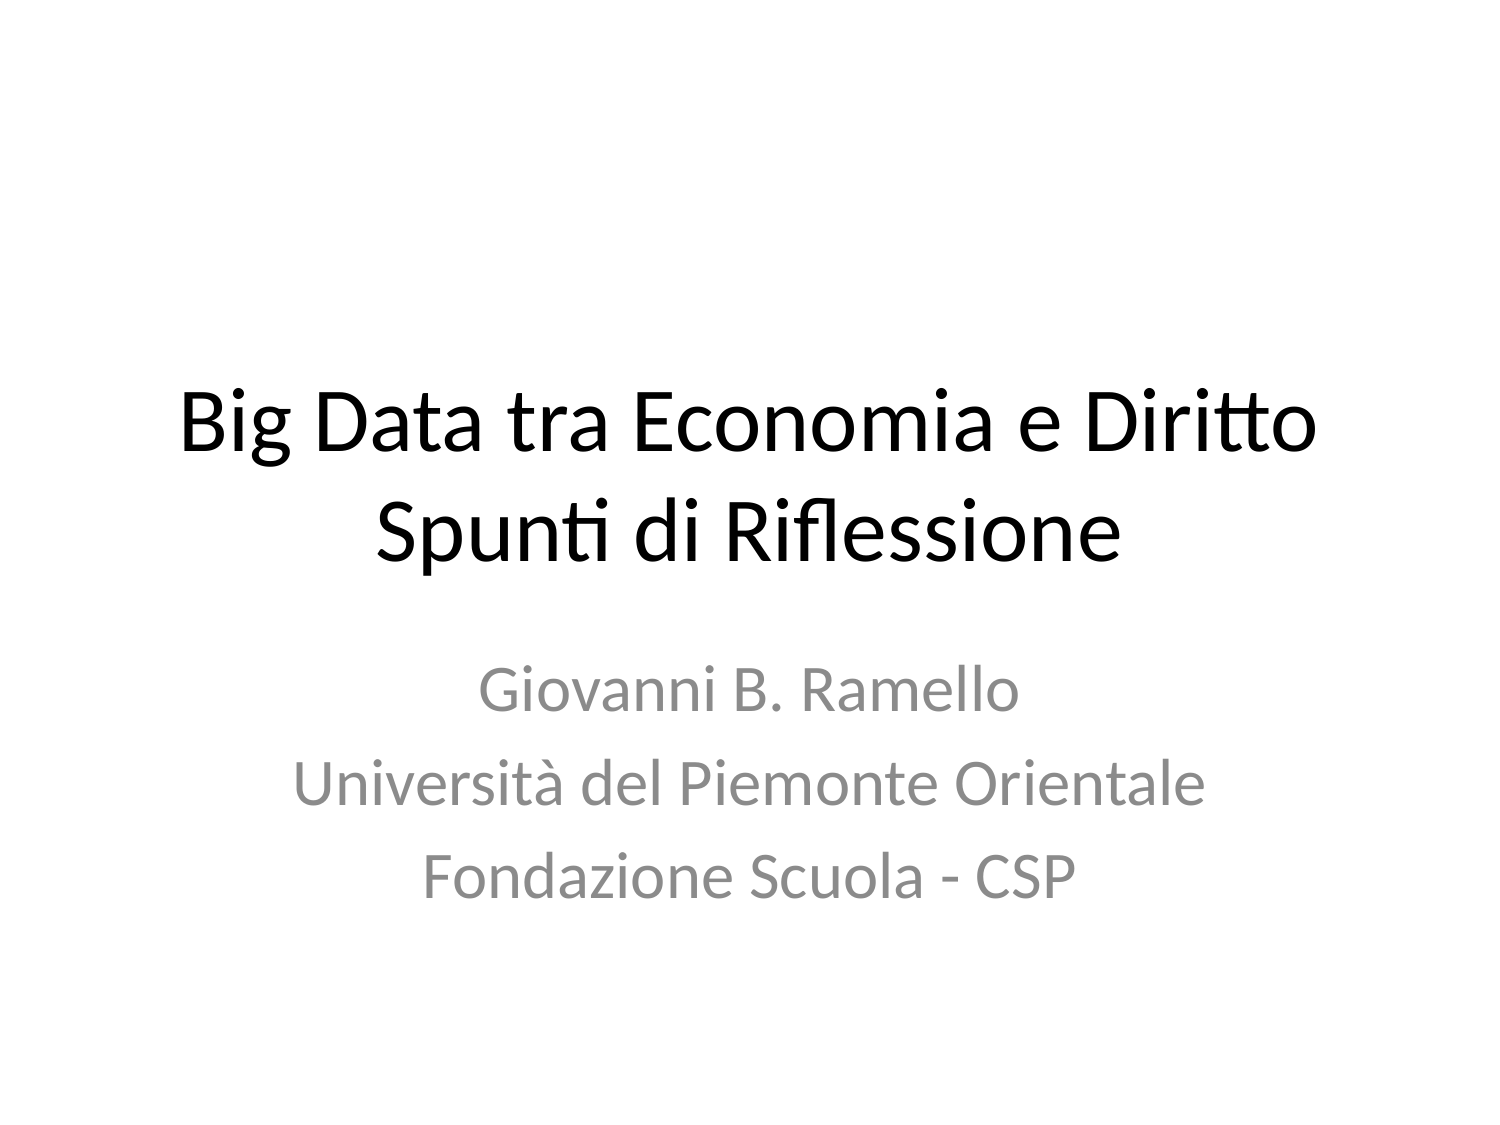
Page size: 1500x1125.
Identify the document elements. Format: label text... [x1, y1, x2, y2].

subtitle Giovanni B. Ramello Università del Piemonte Orientale Fondazione Scuola - CSP [225, 637, 1275, 925]
title Big Data tra Economia e Diritto Spunti di Riflessione [112, 349, 1388, 591]
